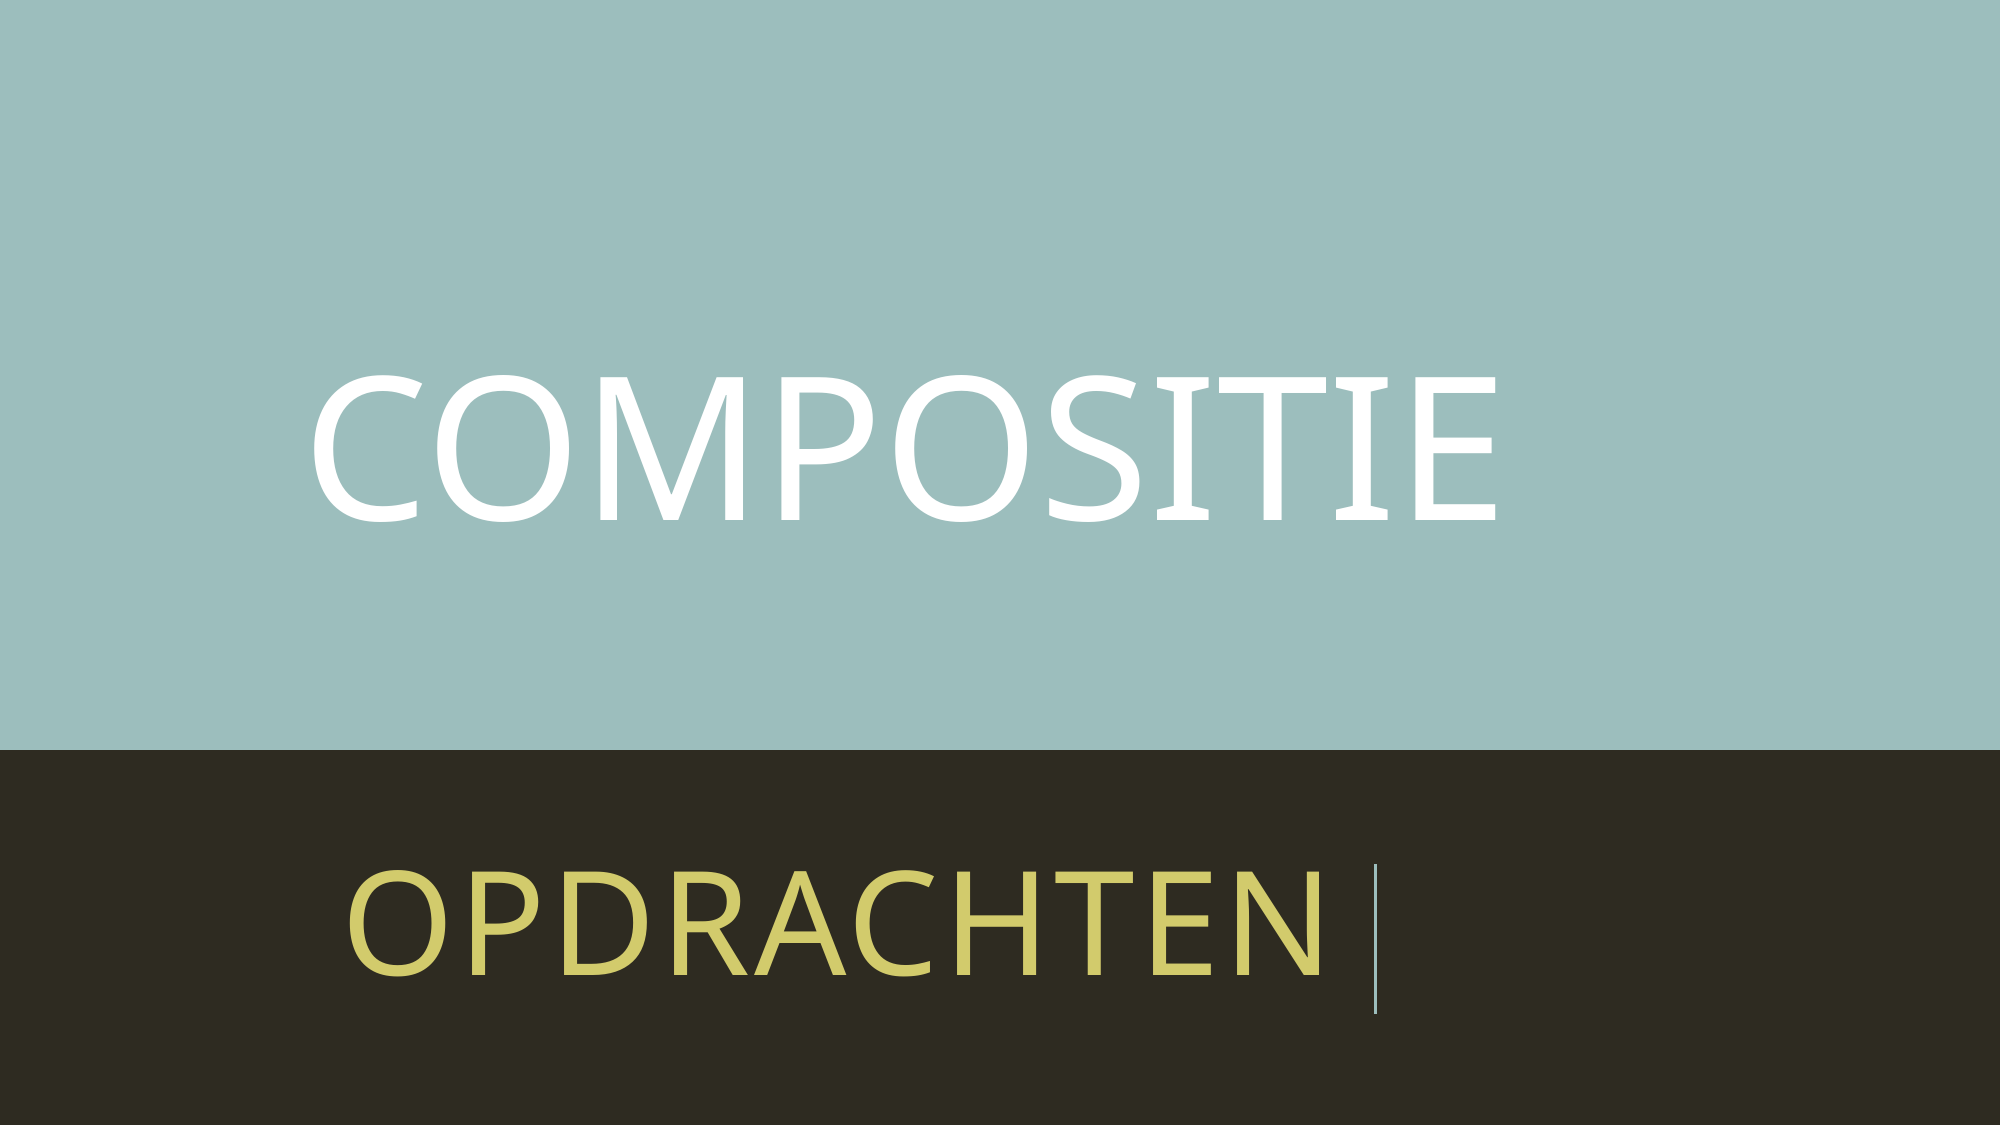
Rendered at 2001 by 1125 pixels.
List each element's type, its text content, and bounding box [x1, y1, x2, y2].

title opdrachten [75, 813, 1350, 1054]
text_box COMPOSITIE [287, 313, 1523, 569]
